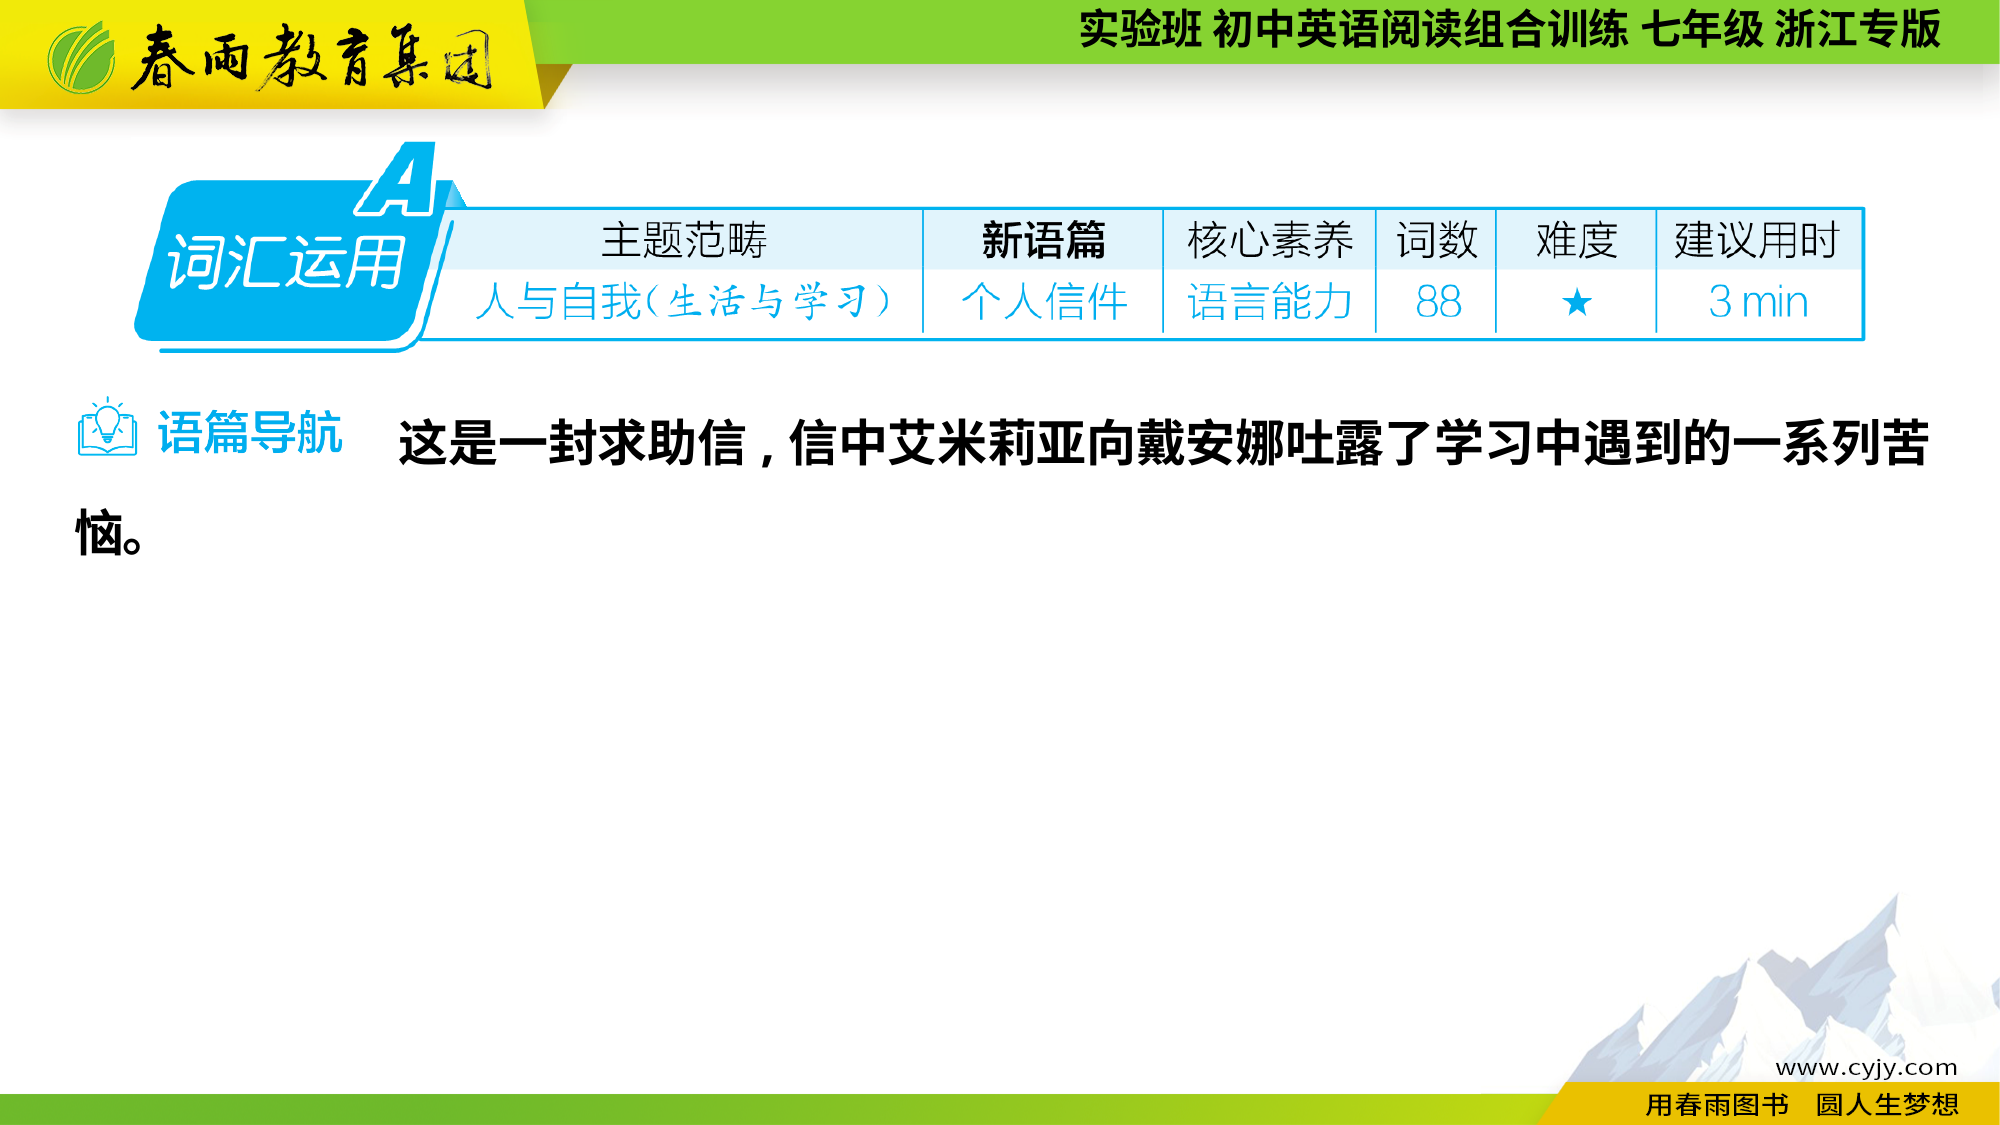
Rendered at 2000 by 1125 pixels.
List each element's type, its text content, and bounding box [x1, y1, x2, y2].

picture [0, 0, 2000, 1125]
list 这是一封求助信,信中艾米莉亚向戴安娜吐露了学习中遇到的一系列苦恼。 [59, 373, 1944, 469]
